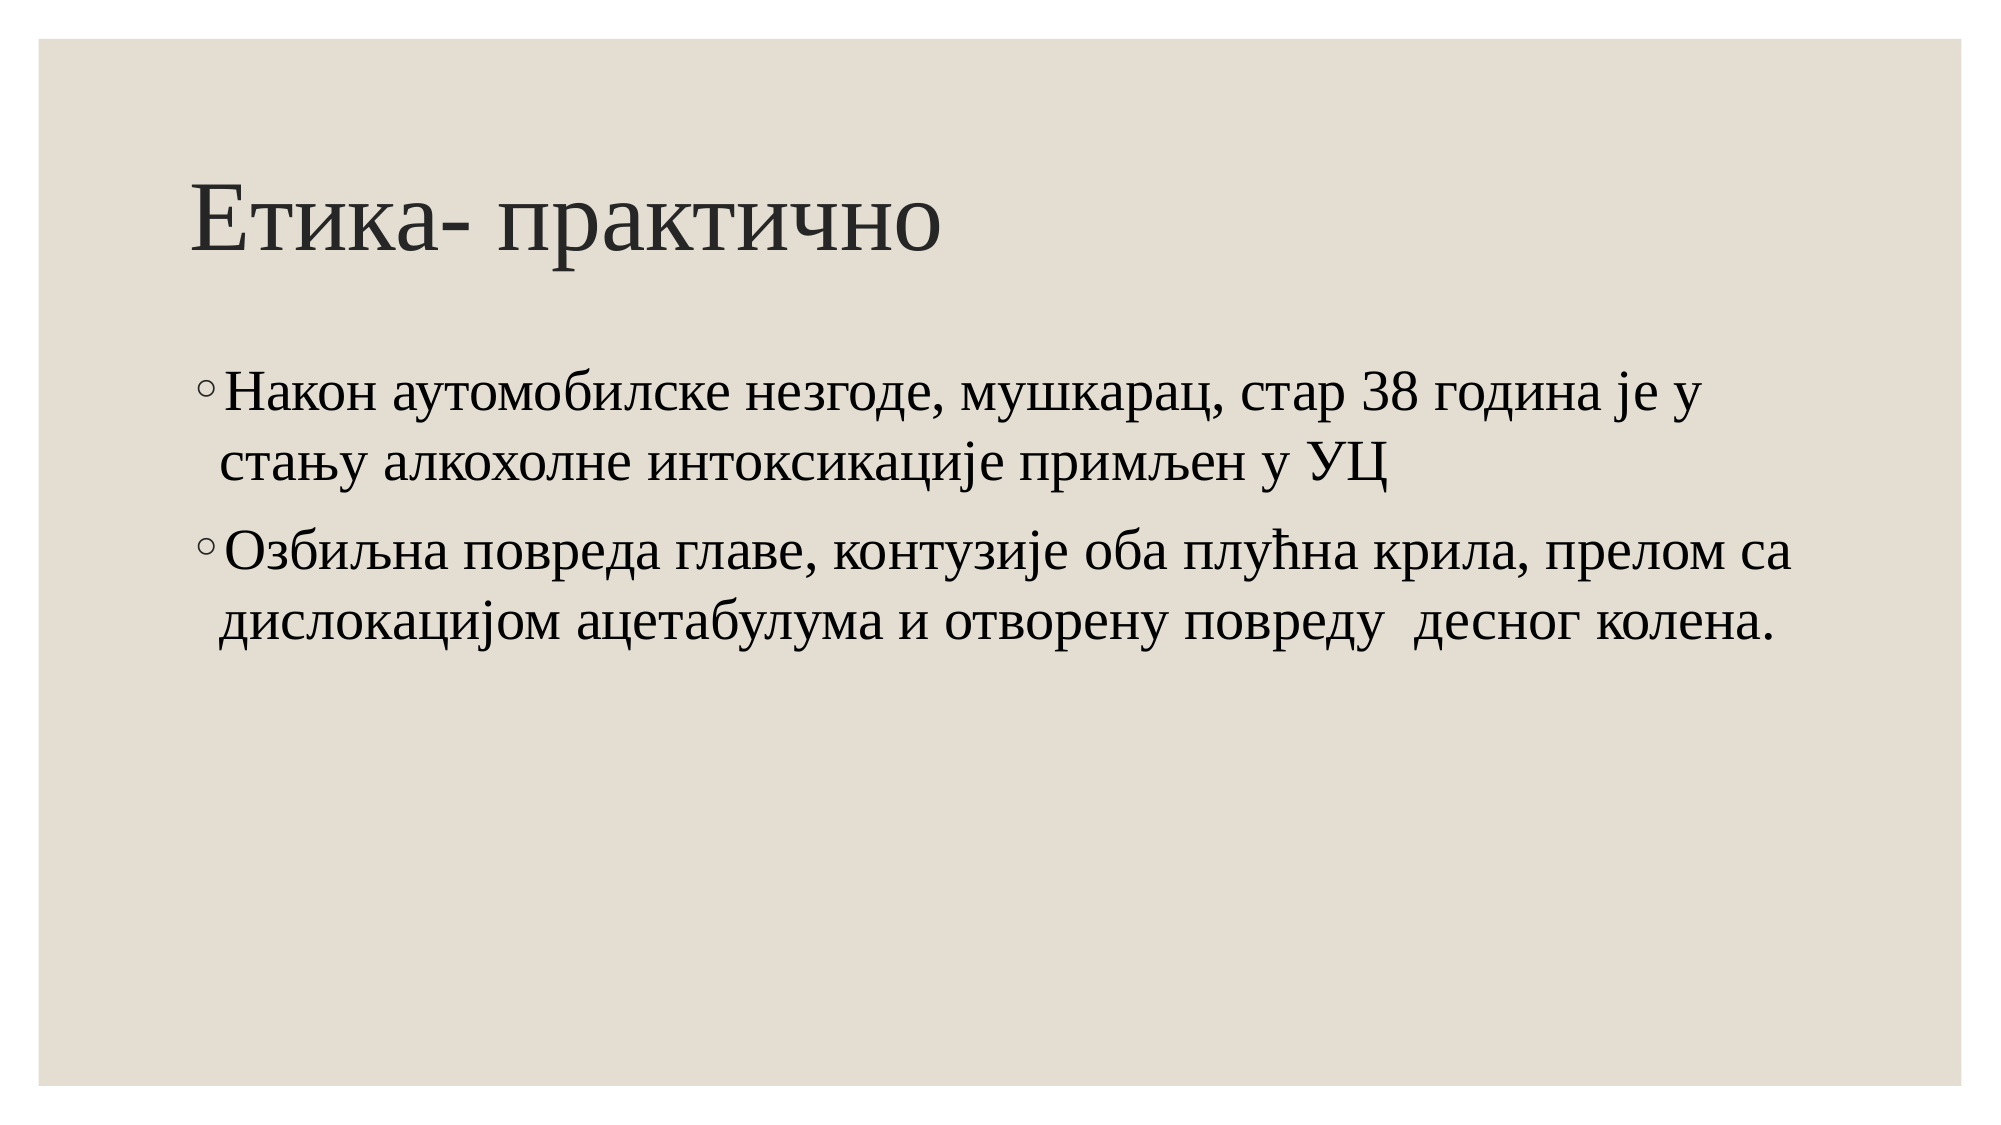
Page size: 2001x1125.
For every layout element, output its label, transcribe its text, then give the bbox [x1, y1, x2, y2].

title Етика- практично [174, 105, 1825, 331]
list Након аутомобилске незгоде, мушкарац, стар 38 година је у стању алкохолне интоксикације примљен у УЦ Озбиљна повреда главе, контузије оба плућна крила, прелом са дислокацијом ацетабулума и отворену повреду десног колена. [174, 345, 1825, 990]
